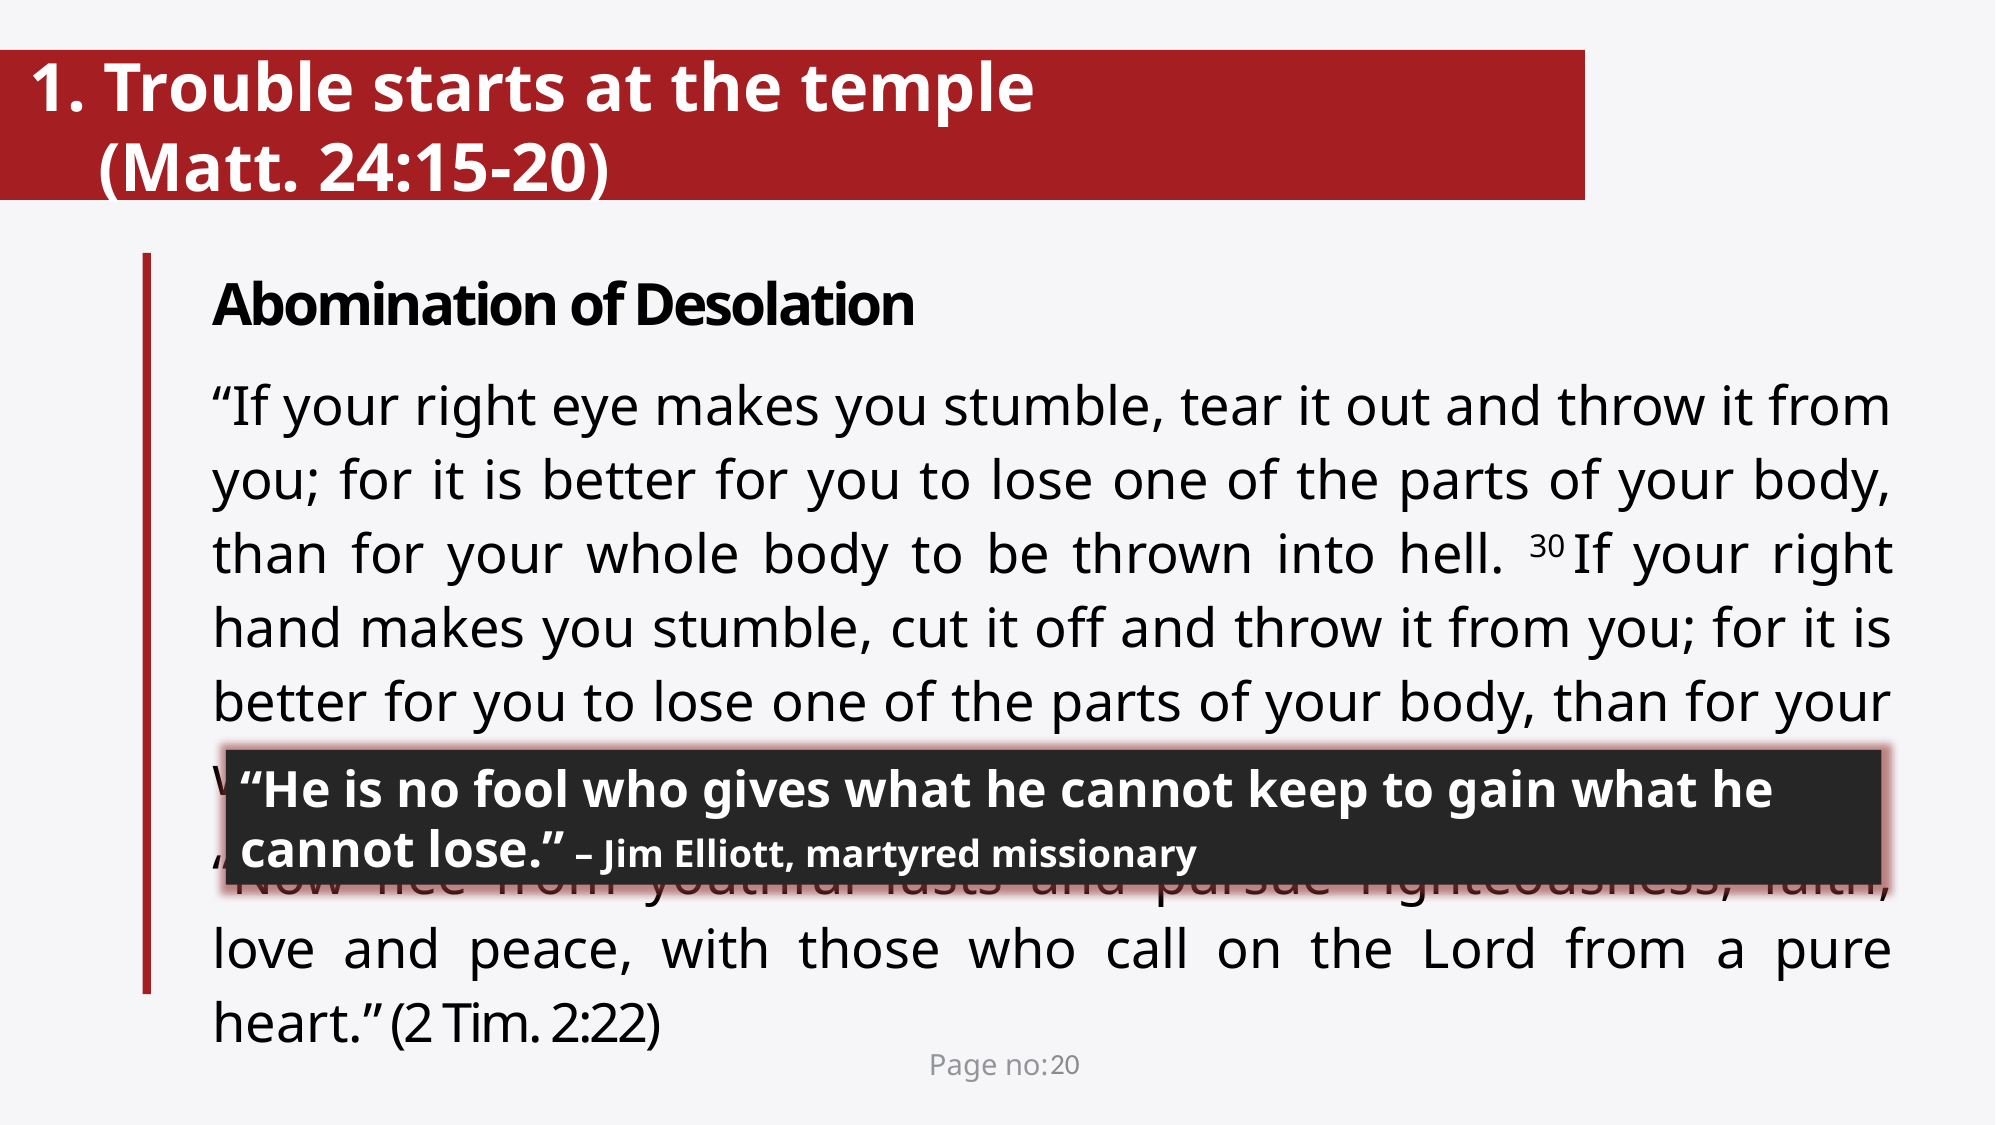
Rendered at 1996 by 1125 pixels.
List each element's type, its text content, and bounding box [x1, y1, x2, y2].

subtitle Abomination of Desolation “If your right eye makes you stumble, tear it out and throw it from you; for it is better for you to lose one of the parts of your body, than for your whole body to be thrown into hell. 30 If your right hand makes you stumble, cut it off and throw it from you; for it is better for you to lose one of the parts of your body, than for your whole body to go into hell.” (Matt. 5:29-30) “Now flee from youthful lusts and pursue righteousness, faith, love and peace, with those who call on the Lord from a pure heart.” (2 Tim. 2:22) [197, 249, 1910, 1000]
title 1. Trouble starts at the temple (Matt. 24:15-20) [14, 62, 1810, 188]
text_box “He is no fool who gives what he cannot keep to gain what he cannot lose.” – Jim Elliott, martyred missionary [225, 749, 1882, 885]
